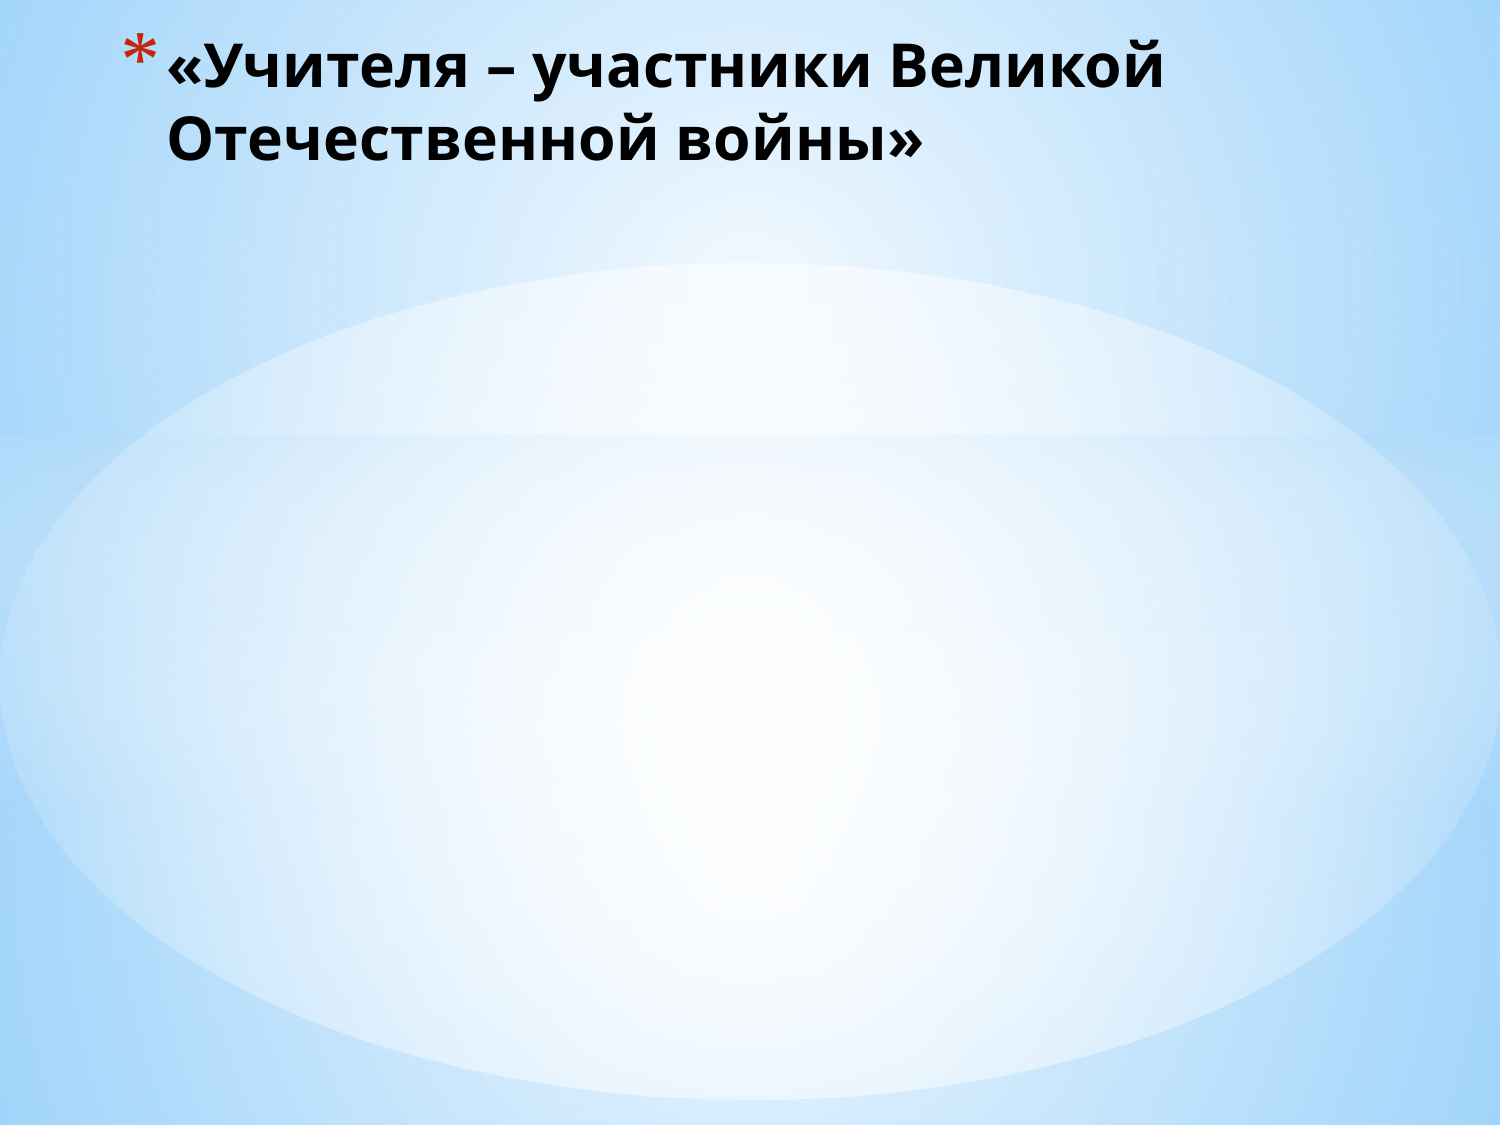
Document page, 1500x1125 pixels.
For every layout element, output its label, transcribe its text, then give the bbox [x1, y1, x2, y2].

title «Учителя – участники Великой Отечественной войны» [88, 19, 1364, 261]
